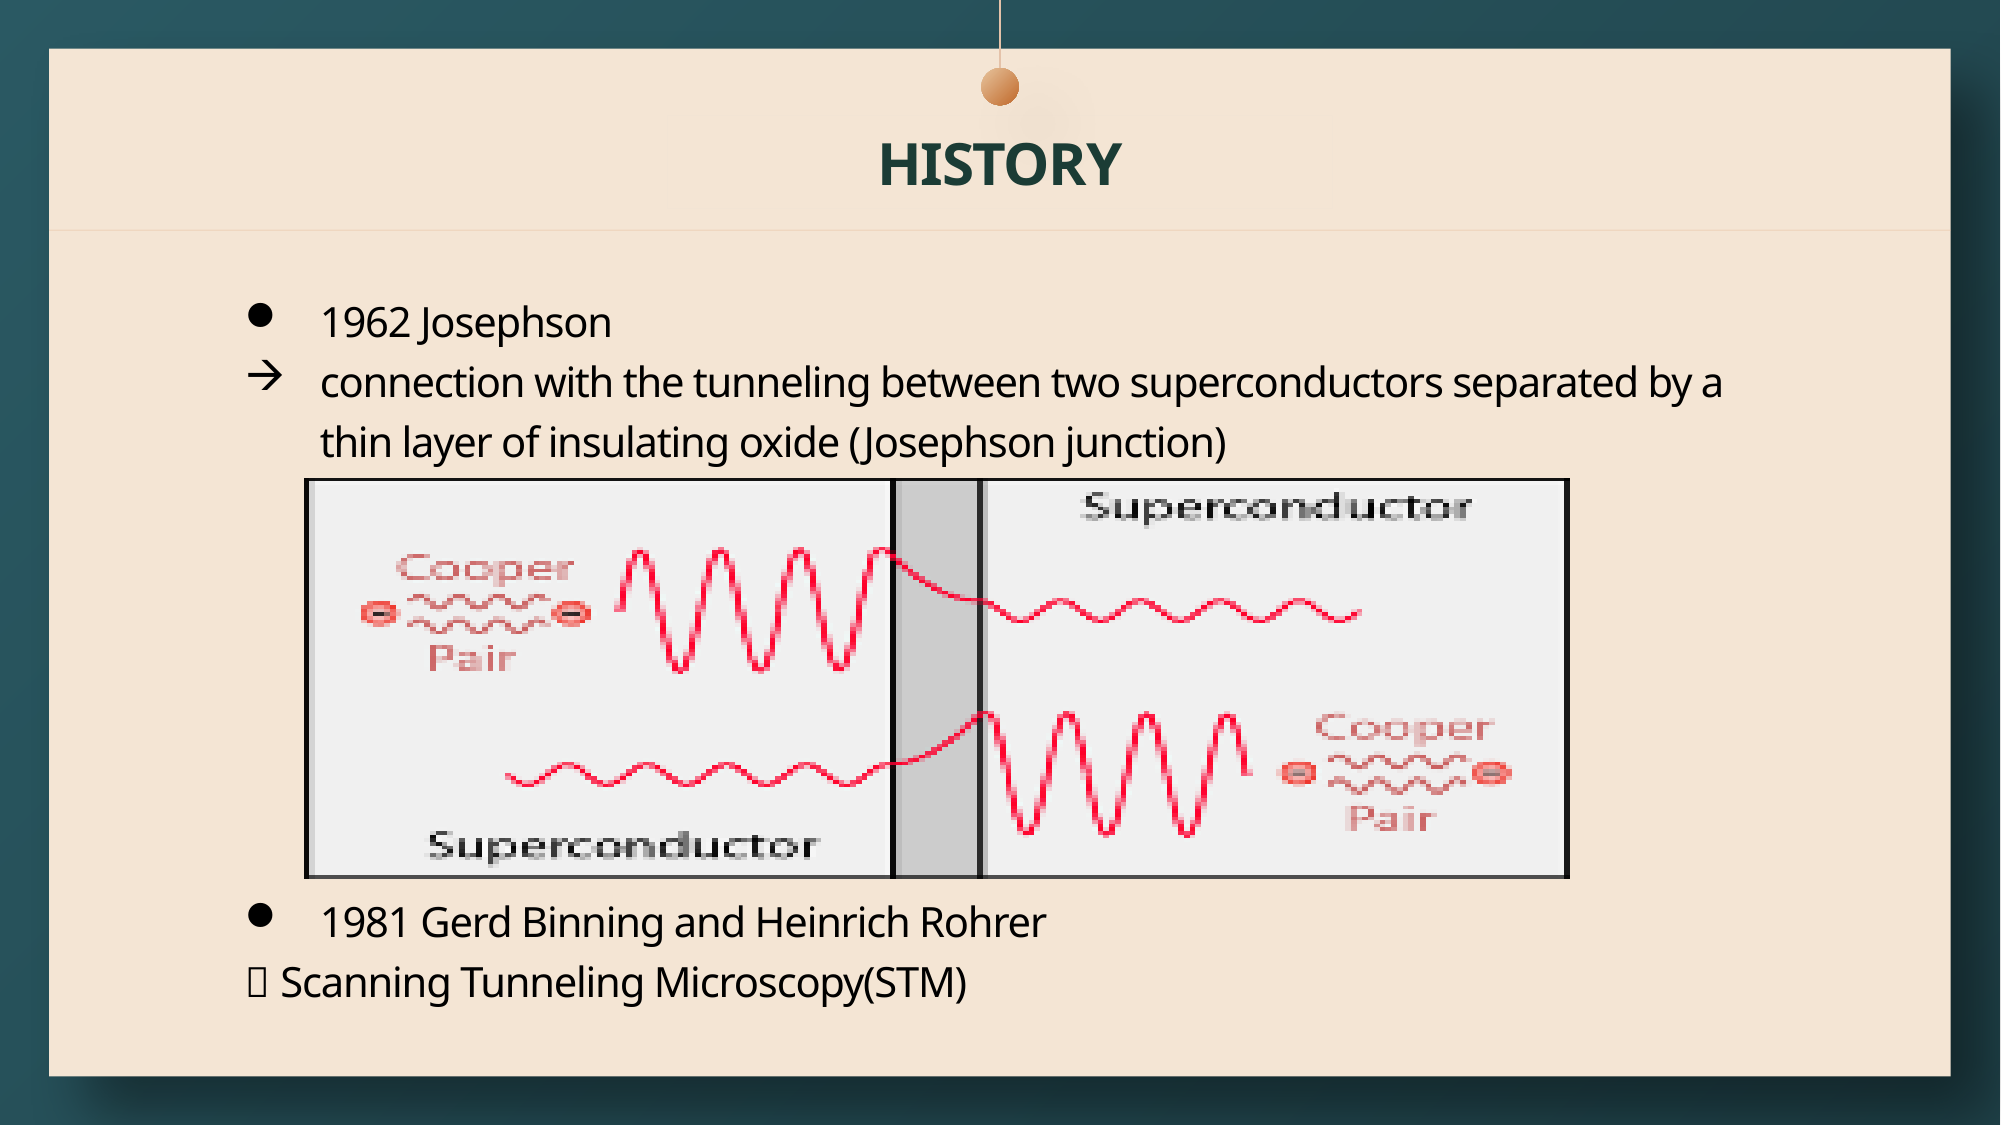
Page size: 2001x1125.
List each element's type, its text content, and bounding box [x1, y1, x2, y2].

title HISTORY [667, 115, 1333, 209]
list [304, 478, 1570, 879]
list 1962 Josephson connection with the tunneling between two superconductors separated by a thin layer of insulating oxide (Josephson junction) 1981 Gerd Binning and Heinrich Rohrer  Scanning Tunneling Microscopy(STM) [229, 291, 1771, 1010]
